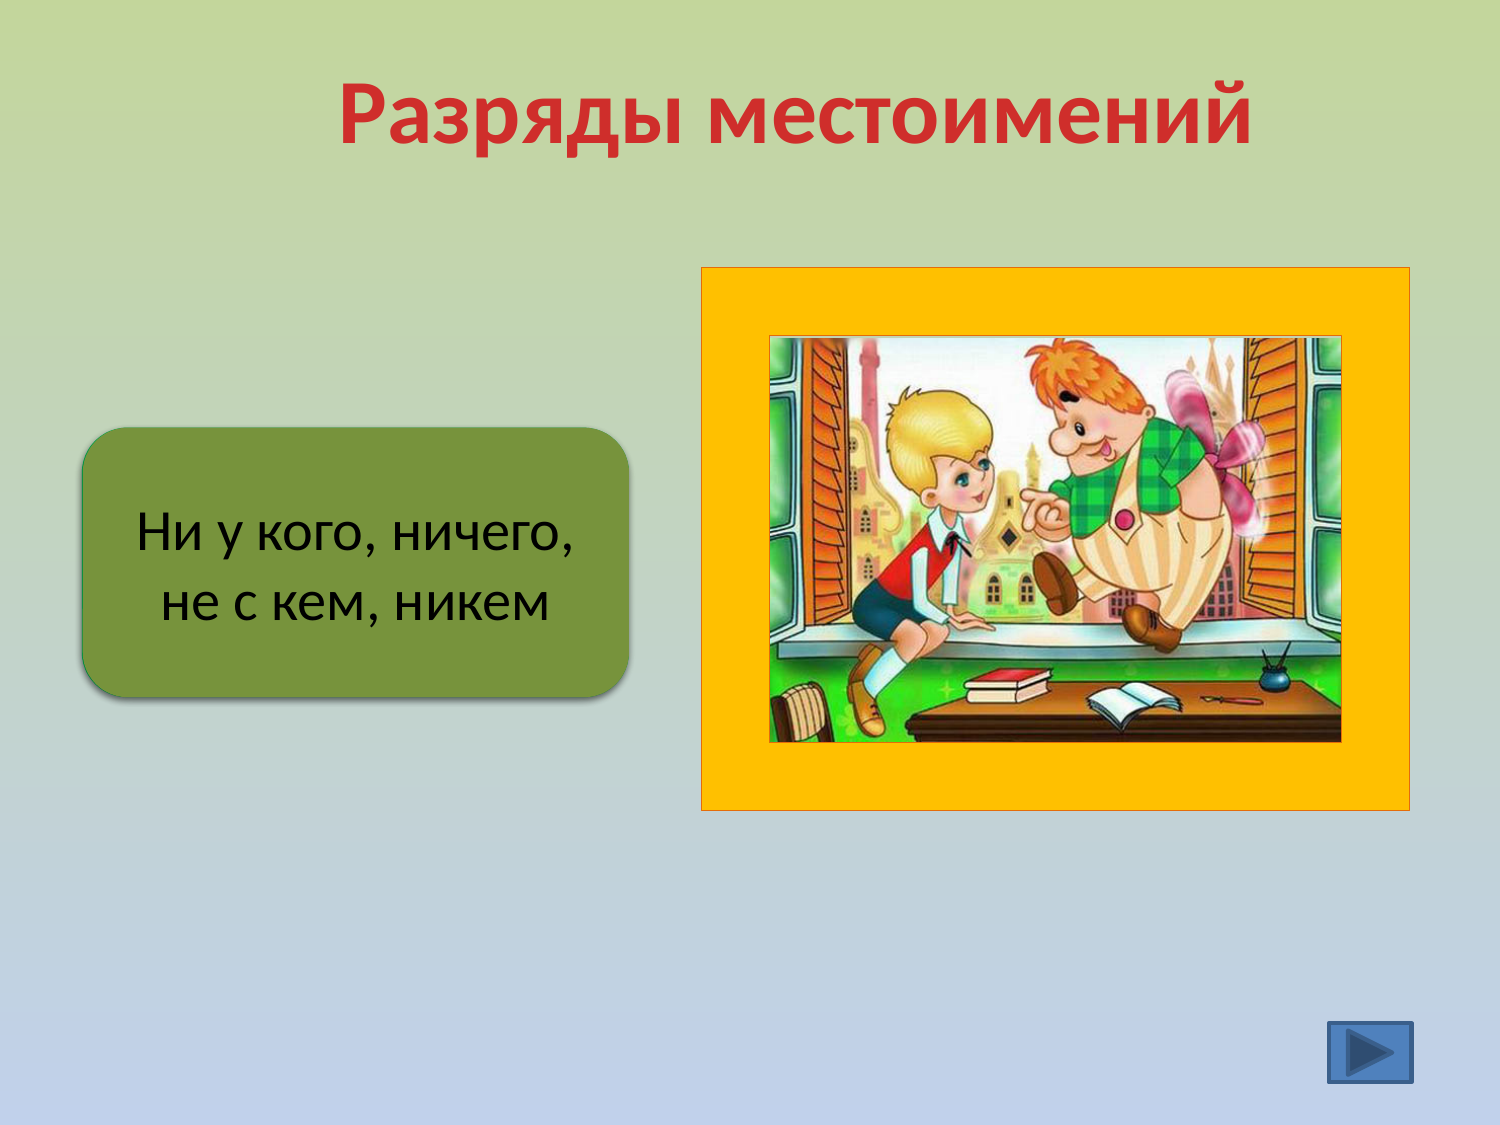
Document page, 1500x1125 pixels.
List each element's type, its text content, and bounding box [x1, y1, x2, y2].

text_box [1327, 1021, 1414, 1084]
picture [751, 337, 1360, 761]
text_box [699, 265, 1412, 813]
text_box [82, 427, 632, 701]
text_box Разряды местоимений [323, 23, 1297, 174]
